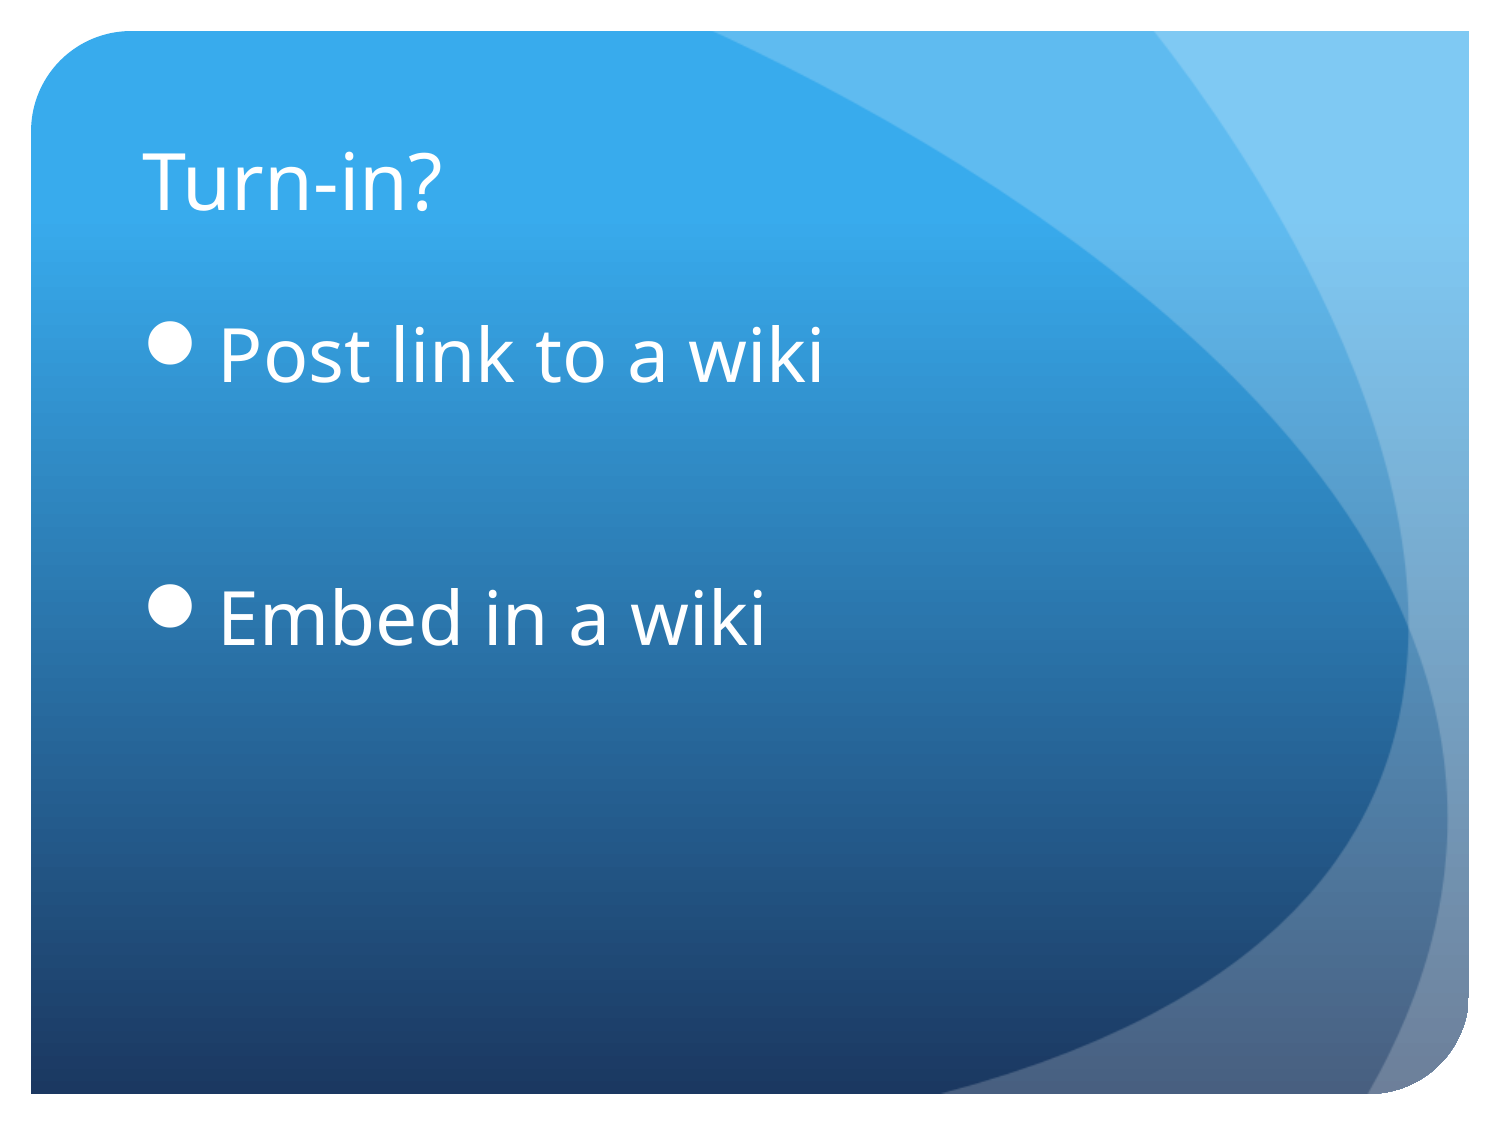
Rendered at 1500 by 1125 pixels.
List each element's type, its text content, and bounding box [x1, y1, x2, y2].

list Post link to a wiki Embed in a wiki [127, 299, 1372, 991]
picture [24, 30, 1473, 1094]
title Turn-in? [127, 62, 1372, 234]
